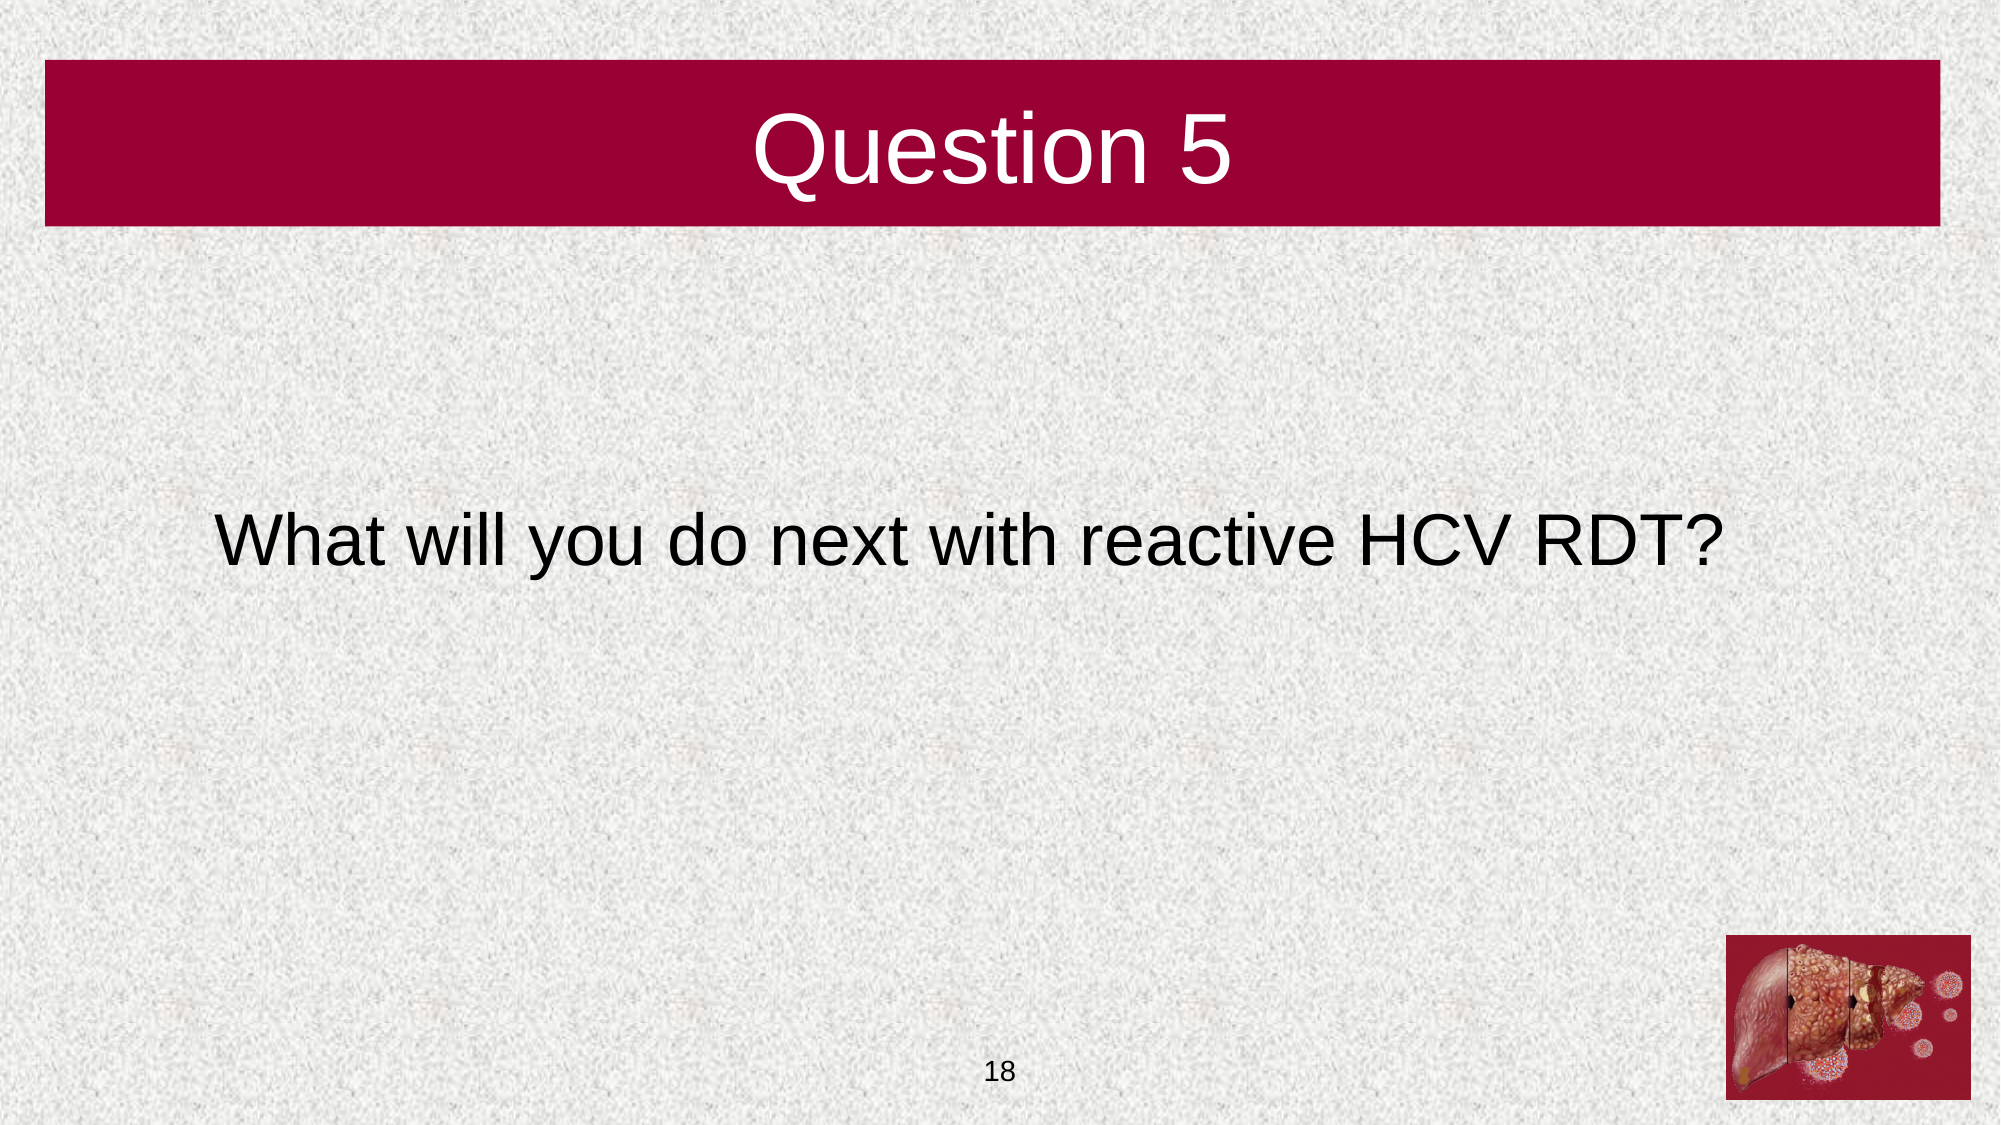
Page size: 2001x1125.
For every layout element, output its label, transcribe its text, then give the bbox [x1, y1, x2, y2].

text_box Question 5 [45, 59, 1941, 227]
list What will you do next with reactive HCV RDT? [136, 484, 1806, 641]
slide_number ‹#› [766, 1039, 1234, 1100]
picture [0, 0, 2001, 1125]
